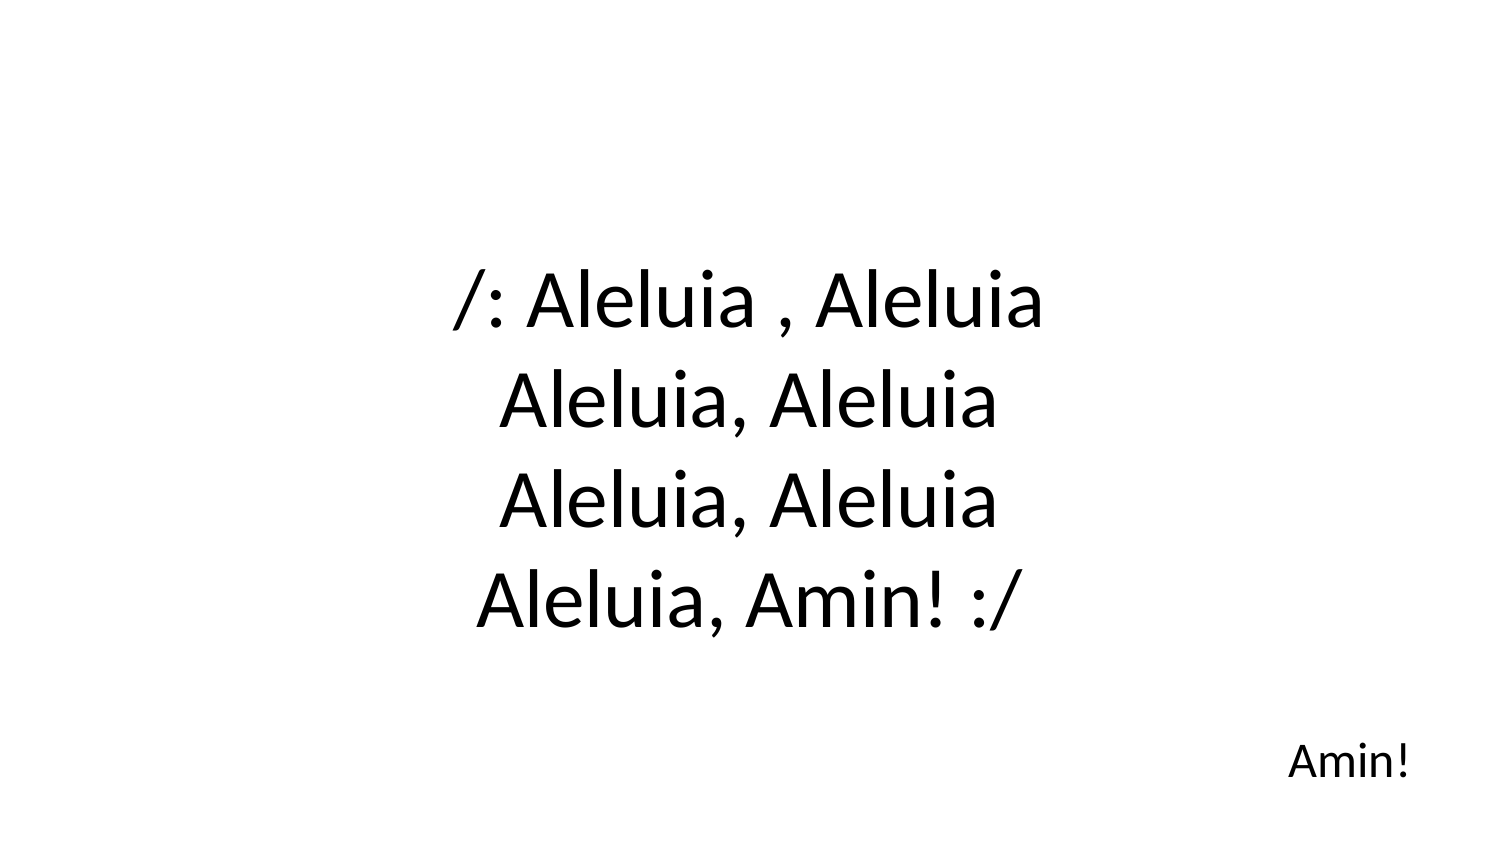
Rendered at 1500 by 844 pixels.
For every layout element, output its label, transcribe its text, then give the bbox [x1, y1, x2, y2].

text_box Amin! [1273, 674, 1427, 795]
text_box /: Aleluia , Aleluia Aleluia, Aleluia Aleluia, Aleluia Aleluia, Amin! :/ [438, 192, 1062, 652]
